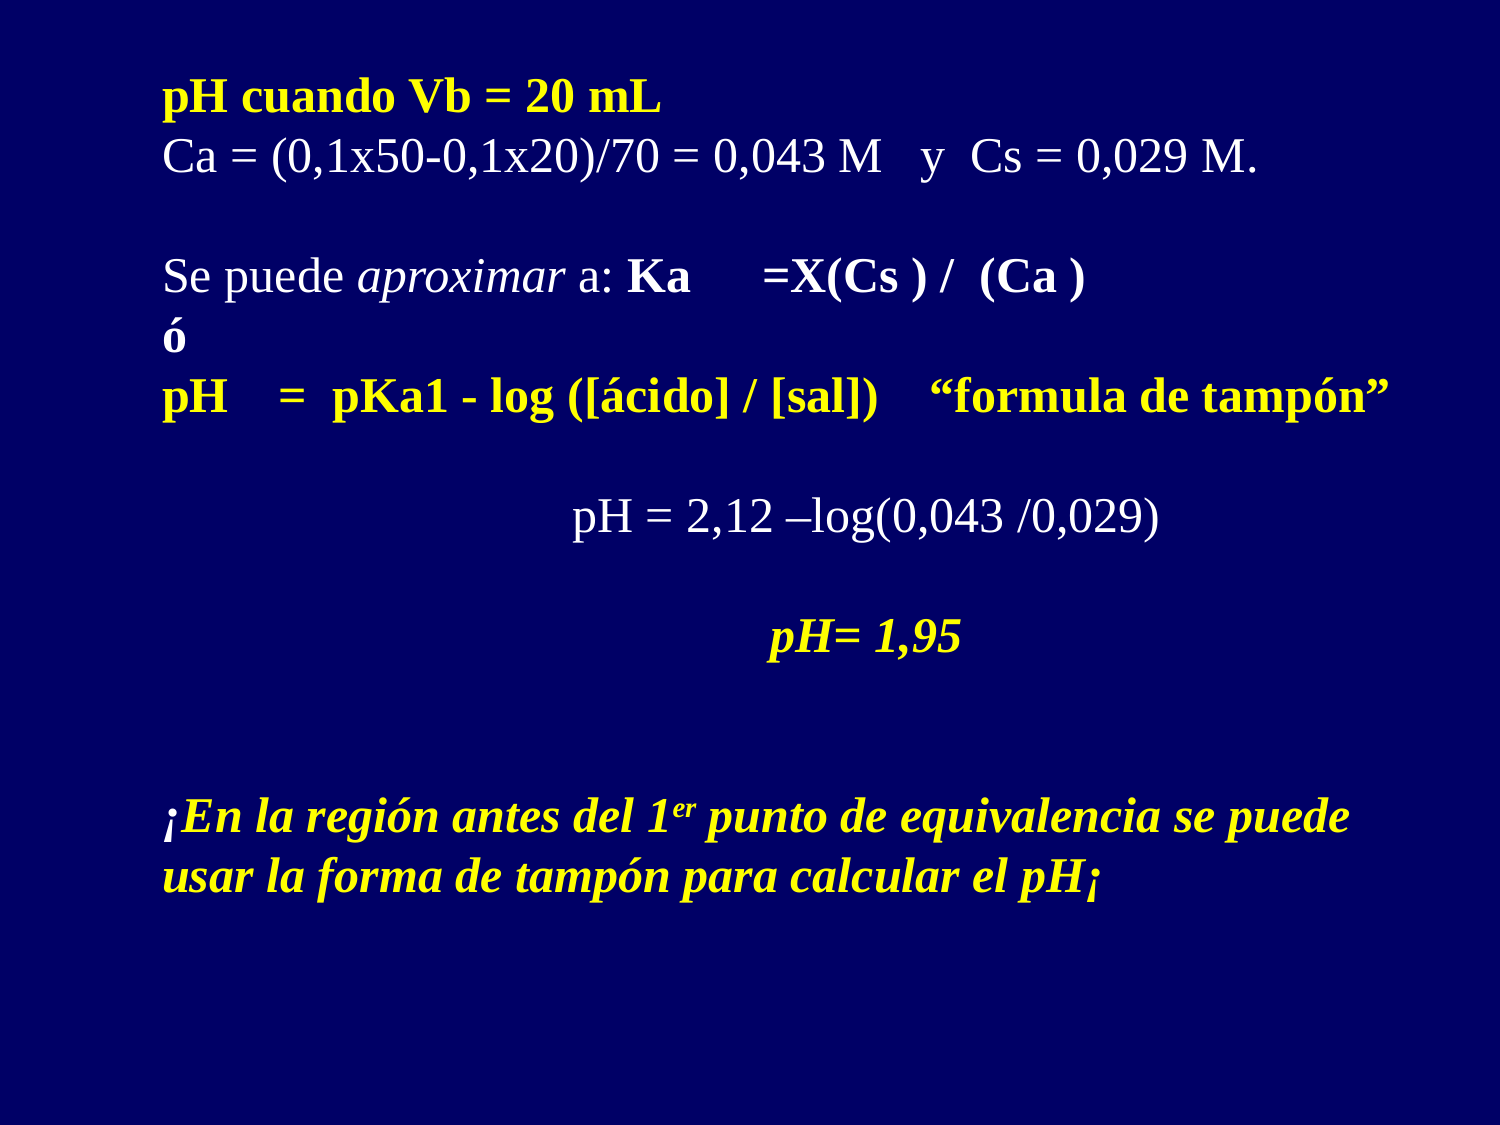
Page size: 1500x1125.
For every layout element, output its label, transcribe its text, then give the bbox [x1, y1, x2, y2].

text_box pH cuando Vb = 20 mL Ca = (0,1x50-0,1x20)/70 = 0,043 M y Cs = 0,029 M. Se puede aproximar a: Ka =X(Cs ) / (Ca ) ó pH = pKa1 - log ([ácido] / [sal]) “formula de tampón” pH = 2,12 –log(0,043 /0,029) pH= 1,95 ¡En la región antes del 1er punto de equivalencia se puede usar la forma de tampón para calcular el pH¡ [147, 54, 1436, 910]
